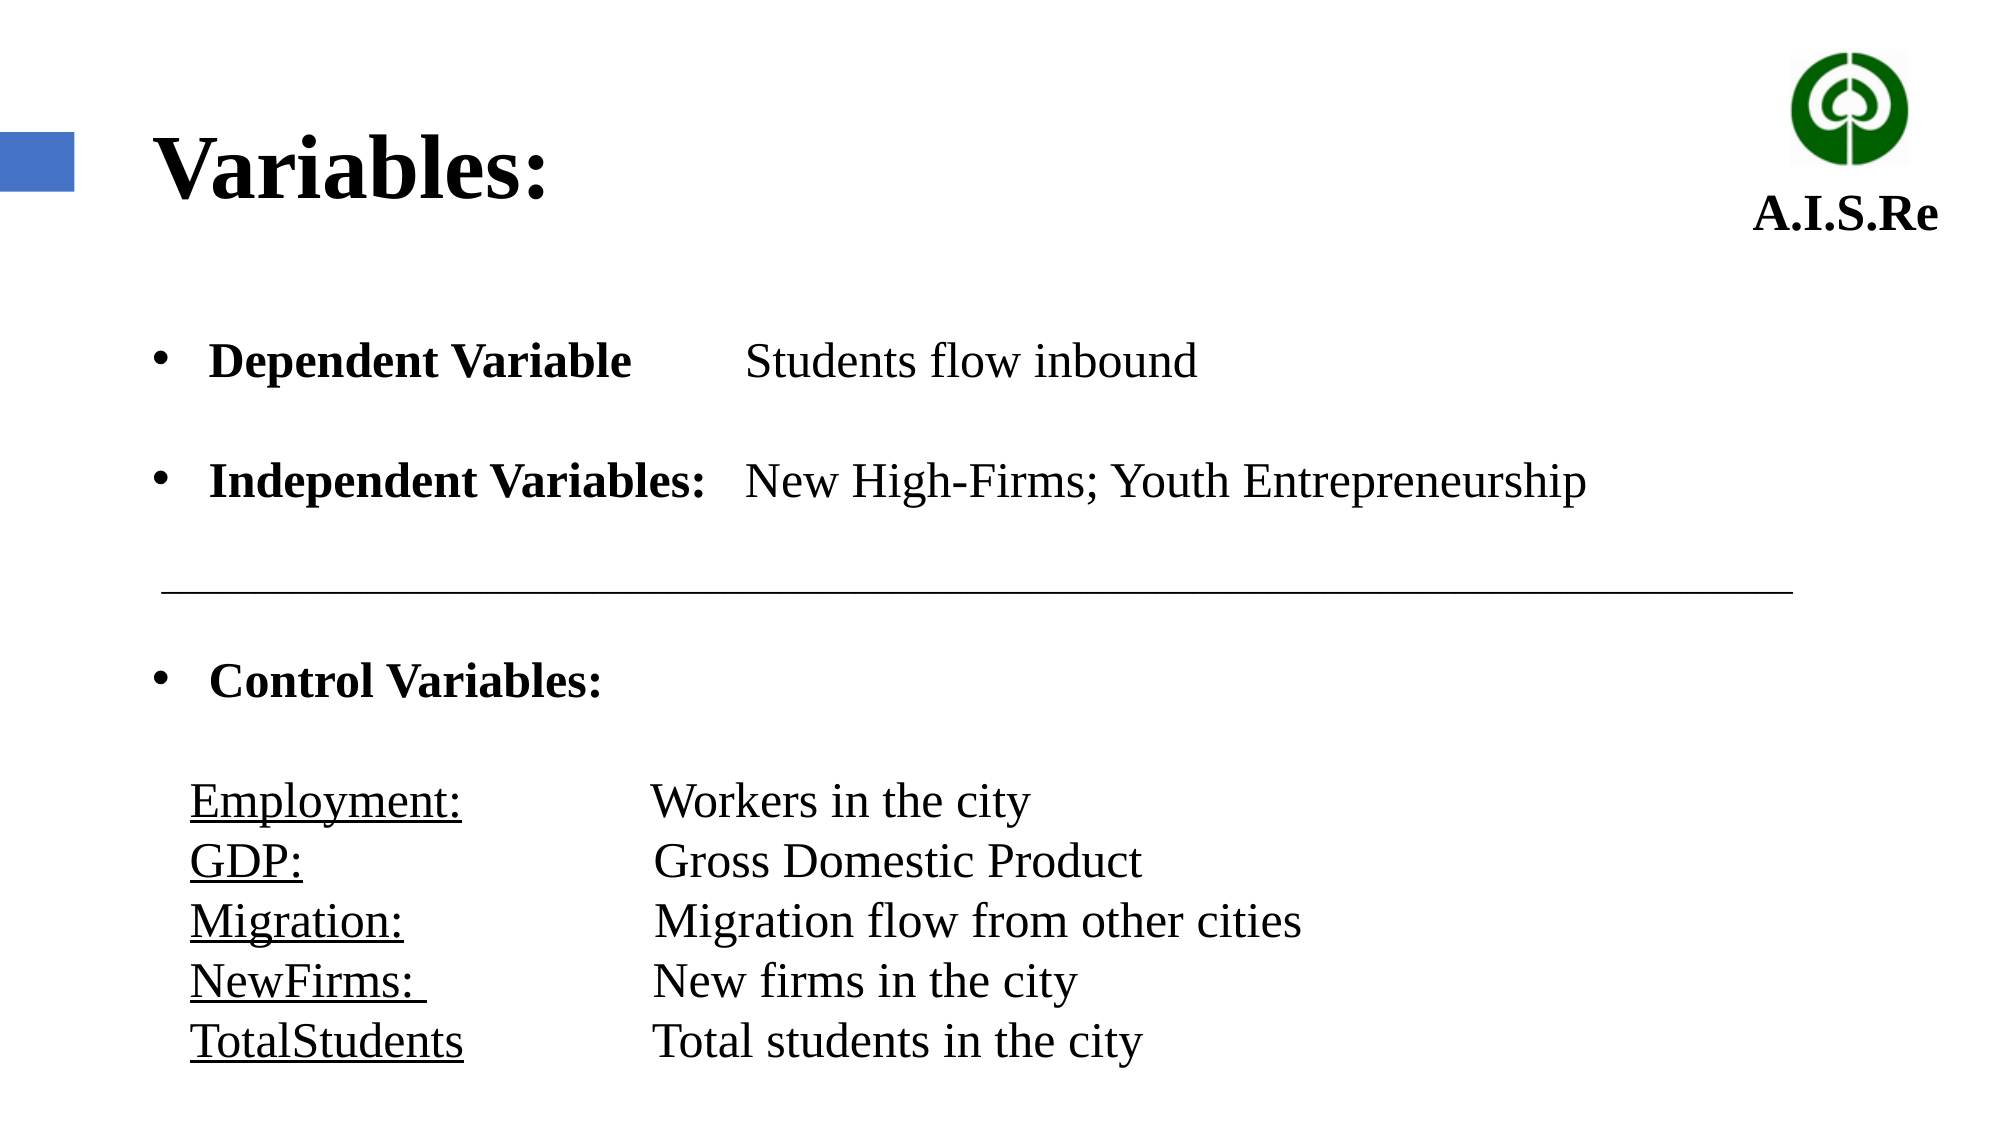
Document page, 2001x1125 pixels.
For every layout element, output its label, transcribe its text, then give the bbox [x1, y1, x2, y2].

text_box Dependent Variable Students flow inbound Independent Variables: New High-Firms; Youth Entrepreneurship _______________________________________________________________________________________ Control Variables: Employment: Workers in the city GDP: Gross Domestic Product Migration: Migration flow from other cities NewFirms: New firms in the city TotalStudents Total students in the city [137, 319, 1826, 1120]
picture [1789, 47, 1913, 172]
text_box A.I.S.Re [1737, 171, 1965, 249]
title Variables: [137, 59, 1863, 278]
